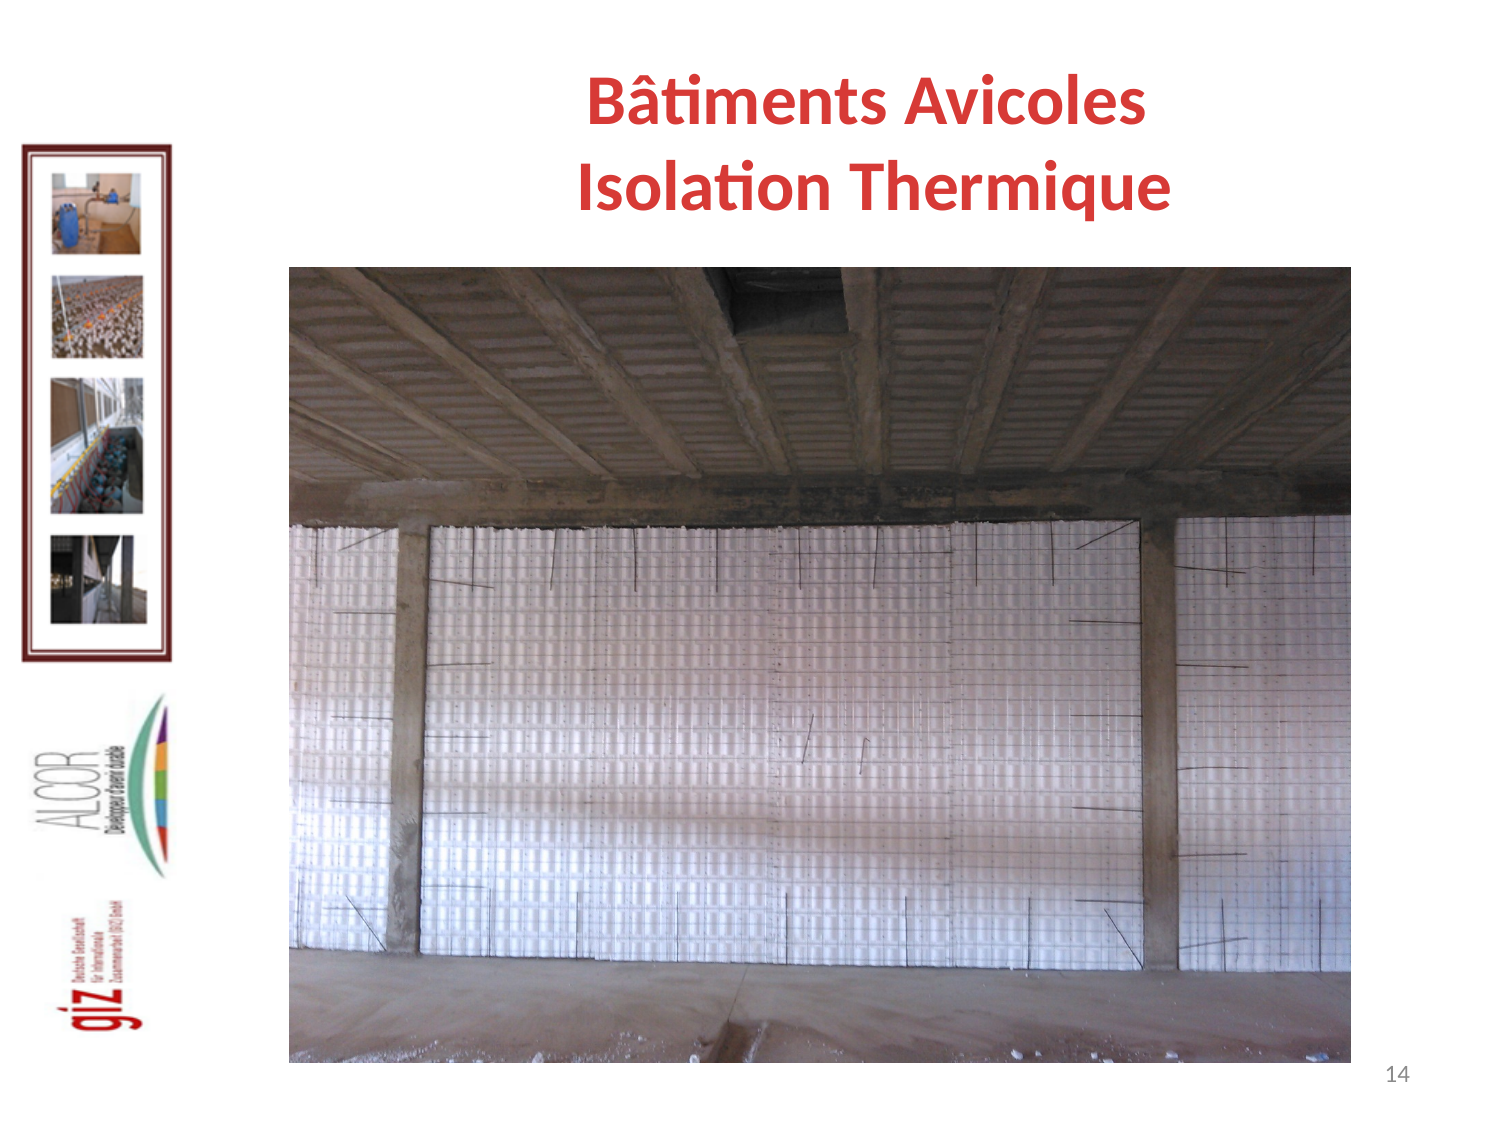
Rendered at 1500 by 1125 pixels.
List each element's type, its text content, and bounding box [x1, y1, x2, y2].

slide_number 14 [1074, 1042, 1425, 1103]
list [289, 266, 1351, 1063]
picture [17, 136, 186, 1047]
title Bâtiments Avicoles Isolation Thermique [324, 45, 1425, 233]
